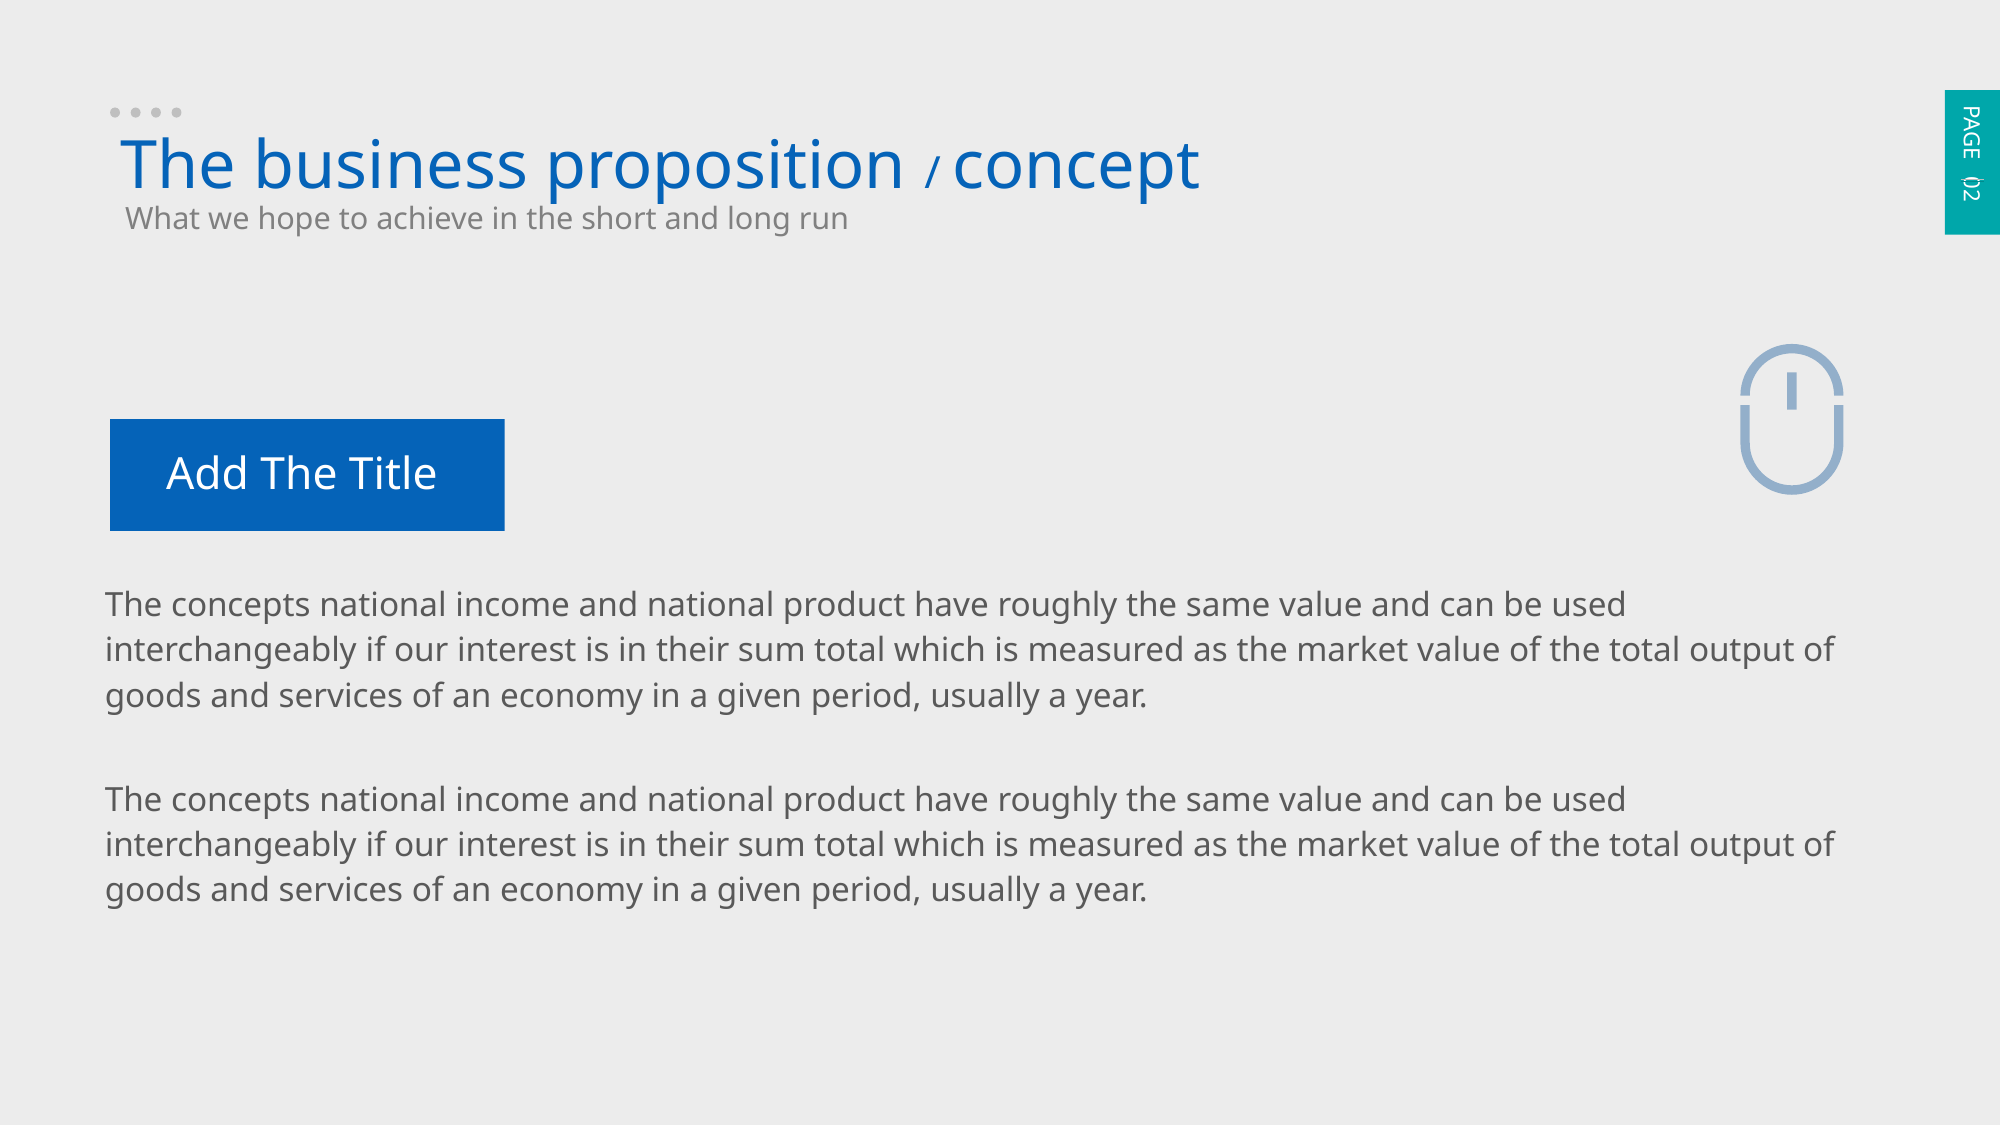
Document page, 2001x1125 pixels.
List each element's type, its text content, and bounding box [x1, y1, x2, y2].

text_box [1740, 343, 1844, 495]
text_box The concepts national income and national product have roughly the same value and can be used interchangeably if our interest is in their sum total which is measured as the market value of the total output of goods and services of an economy in a given period, usually a year. [90, 764, 1889, 916]
text_box The concepts national income and national product have roughly the same value and can be used interchangeably if our interest is in their sum total which is measured as the market value of the total output of goods and services of an economy in a given period, usually a year. [90, 570, 1889, 722]
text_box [110, 419, 505, 531]
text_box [90, 114, 1232, 244]
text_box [1944, 90, 2000, 235]
